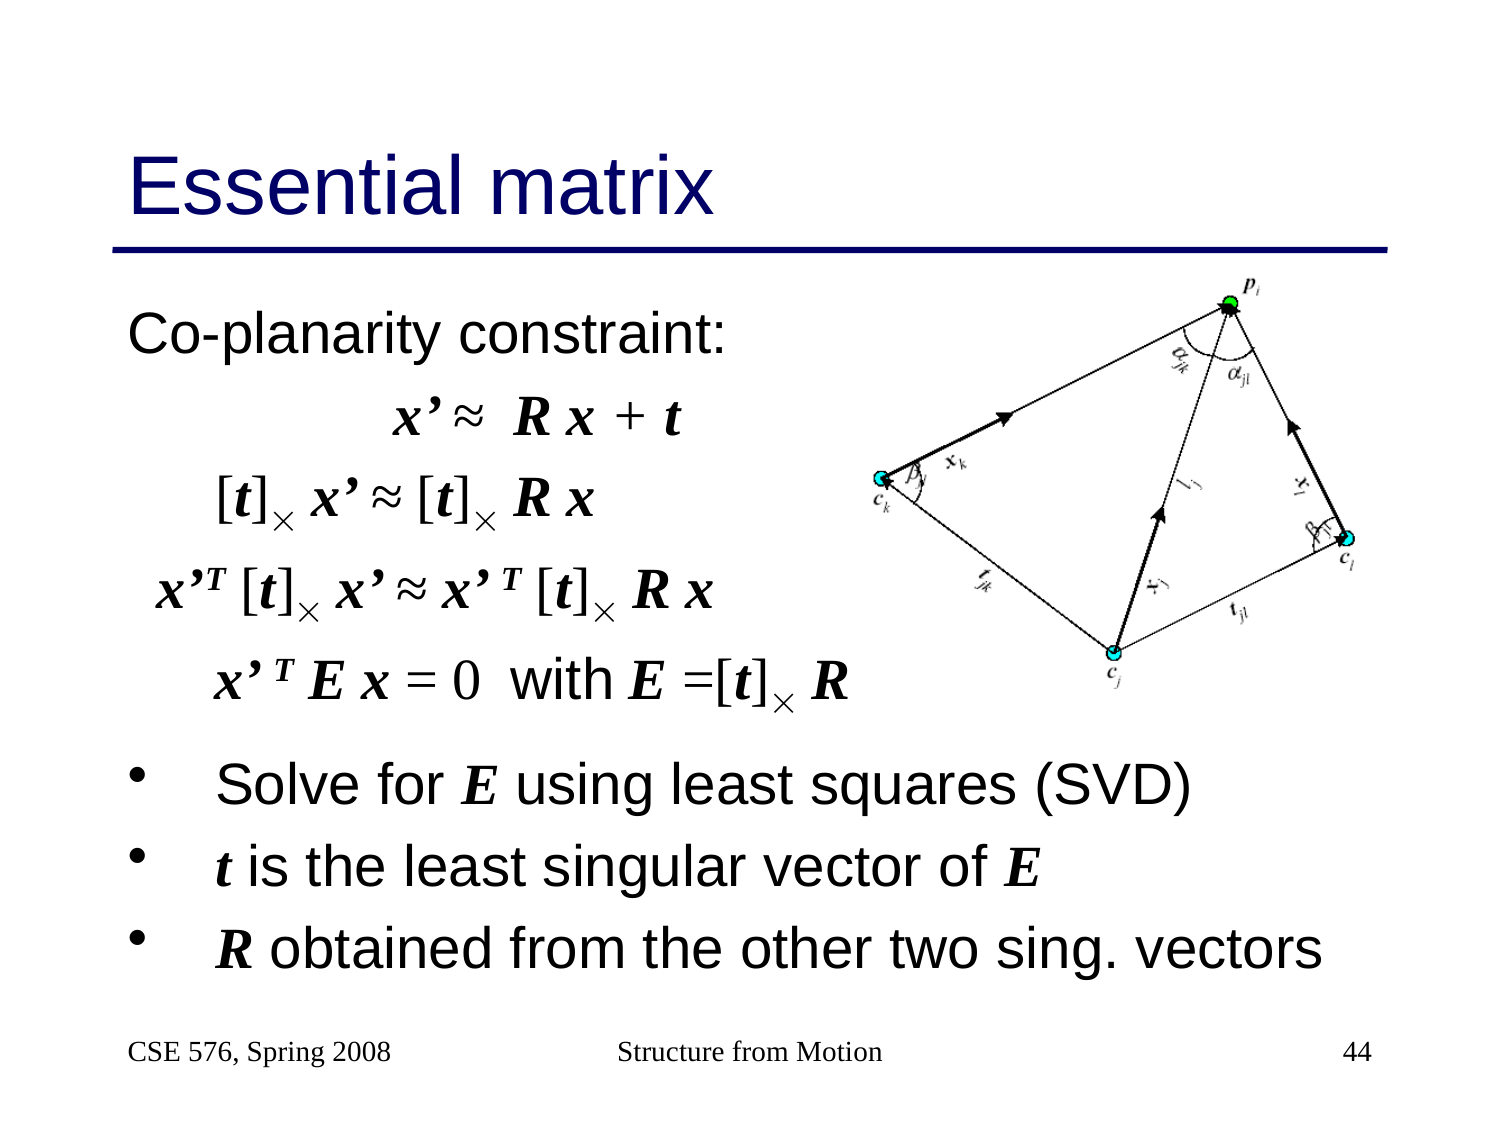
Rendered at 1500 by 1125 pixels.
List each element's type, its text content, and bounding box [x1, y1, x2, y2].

title Essential matrix [112, 99, 1388, 263]
slide_number CSE 576, Spring 2008 [112, 1025, 425, 1100]
footer Structure from Motion [450, 1025, 1050, 1100]
slide_number 44 [1074, 1025, 1388, 1100]
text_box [849, 263, 1375, 698]
list Co-planarity constraint: x’ ≈ R x + t [t] x’ ≈ [t] R x x’T [t] x’ ≈ x’ T [t] R x x’ T E x = 0 with E =[t] R Solve for E using least squares (SVD) t is the least singular vector of E R obtained from the other two sing. vectors [112, 287, 1388, 1000]
